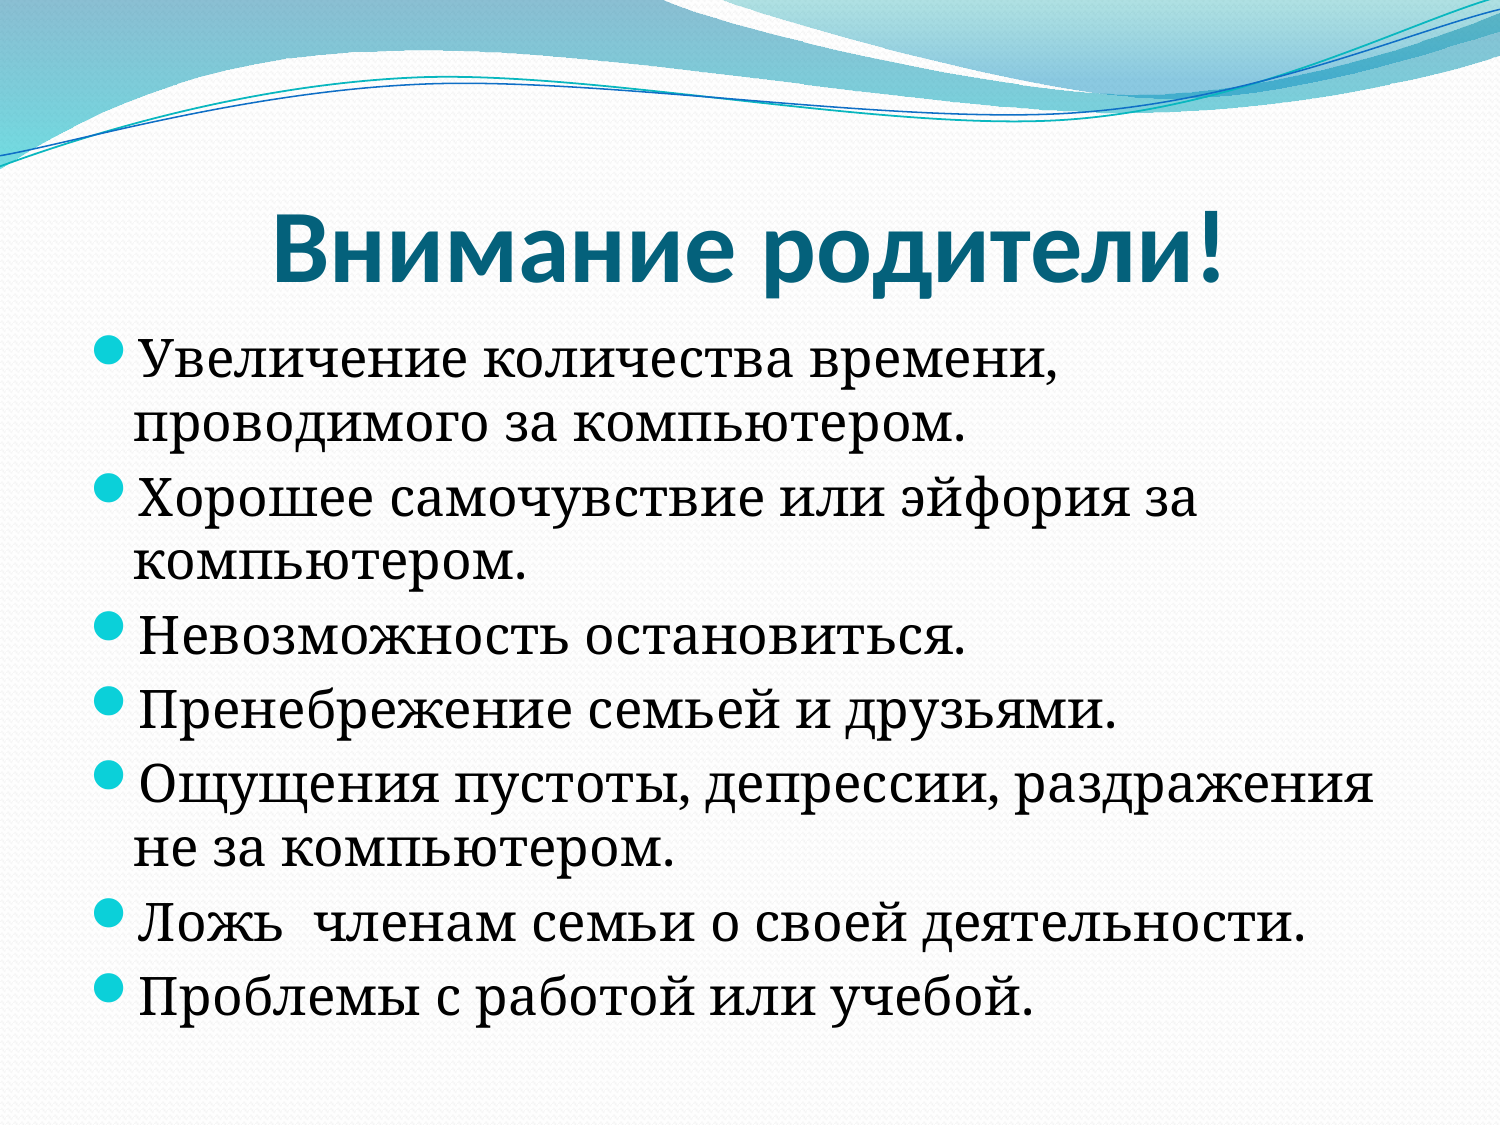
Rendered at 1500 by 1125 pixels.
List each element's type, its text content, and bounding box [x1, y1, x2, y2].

list Увеличение количества времени, проводимого за компьютером. Хорошее самочувствие или эйфория за компьютером. Невозможность остановиться. Пренебрежение семьей и друзьями. Ощущения пустоты, депрессии, раздражения не за компьютером. Ложь членам семьи о своей деятельности. Проблемы с работой или учебой. [75, 317, 1425, 1038]
title Внимание родители! [75, 115, 1425, 303]
